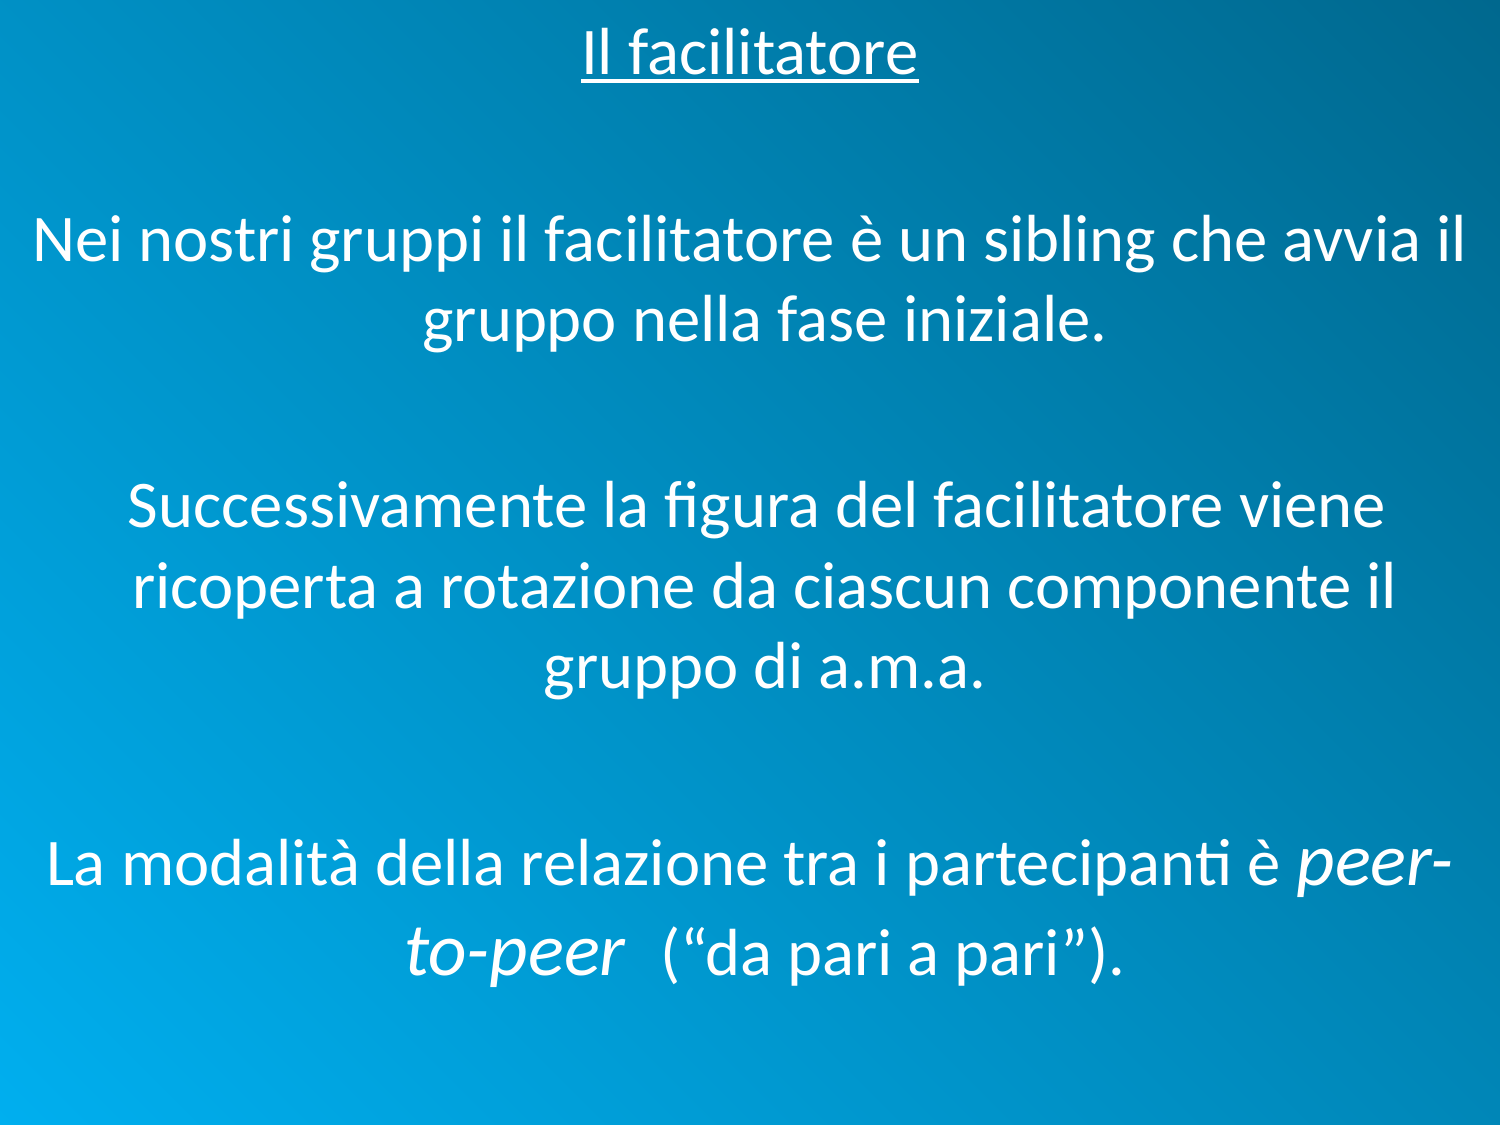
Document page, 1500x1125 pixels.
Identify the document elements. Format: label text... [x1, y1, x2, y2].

list Il facilitatore Nei nostri gruppi il facilitatore è un sibling che avvia il gruppo nella fase iniziale. Successivamente la figura del facilitatore viene ricoperta a rotazione da ciascun componente il gruppo di a.m.a. La modalità della relazione tra i partecipanti è peer-to-peer (“da pari a pari”). [0, 0, 1500, 1125]
